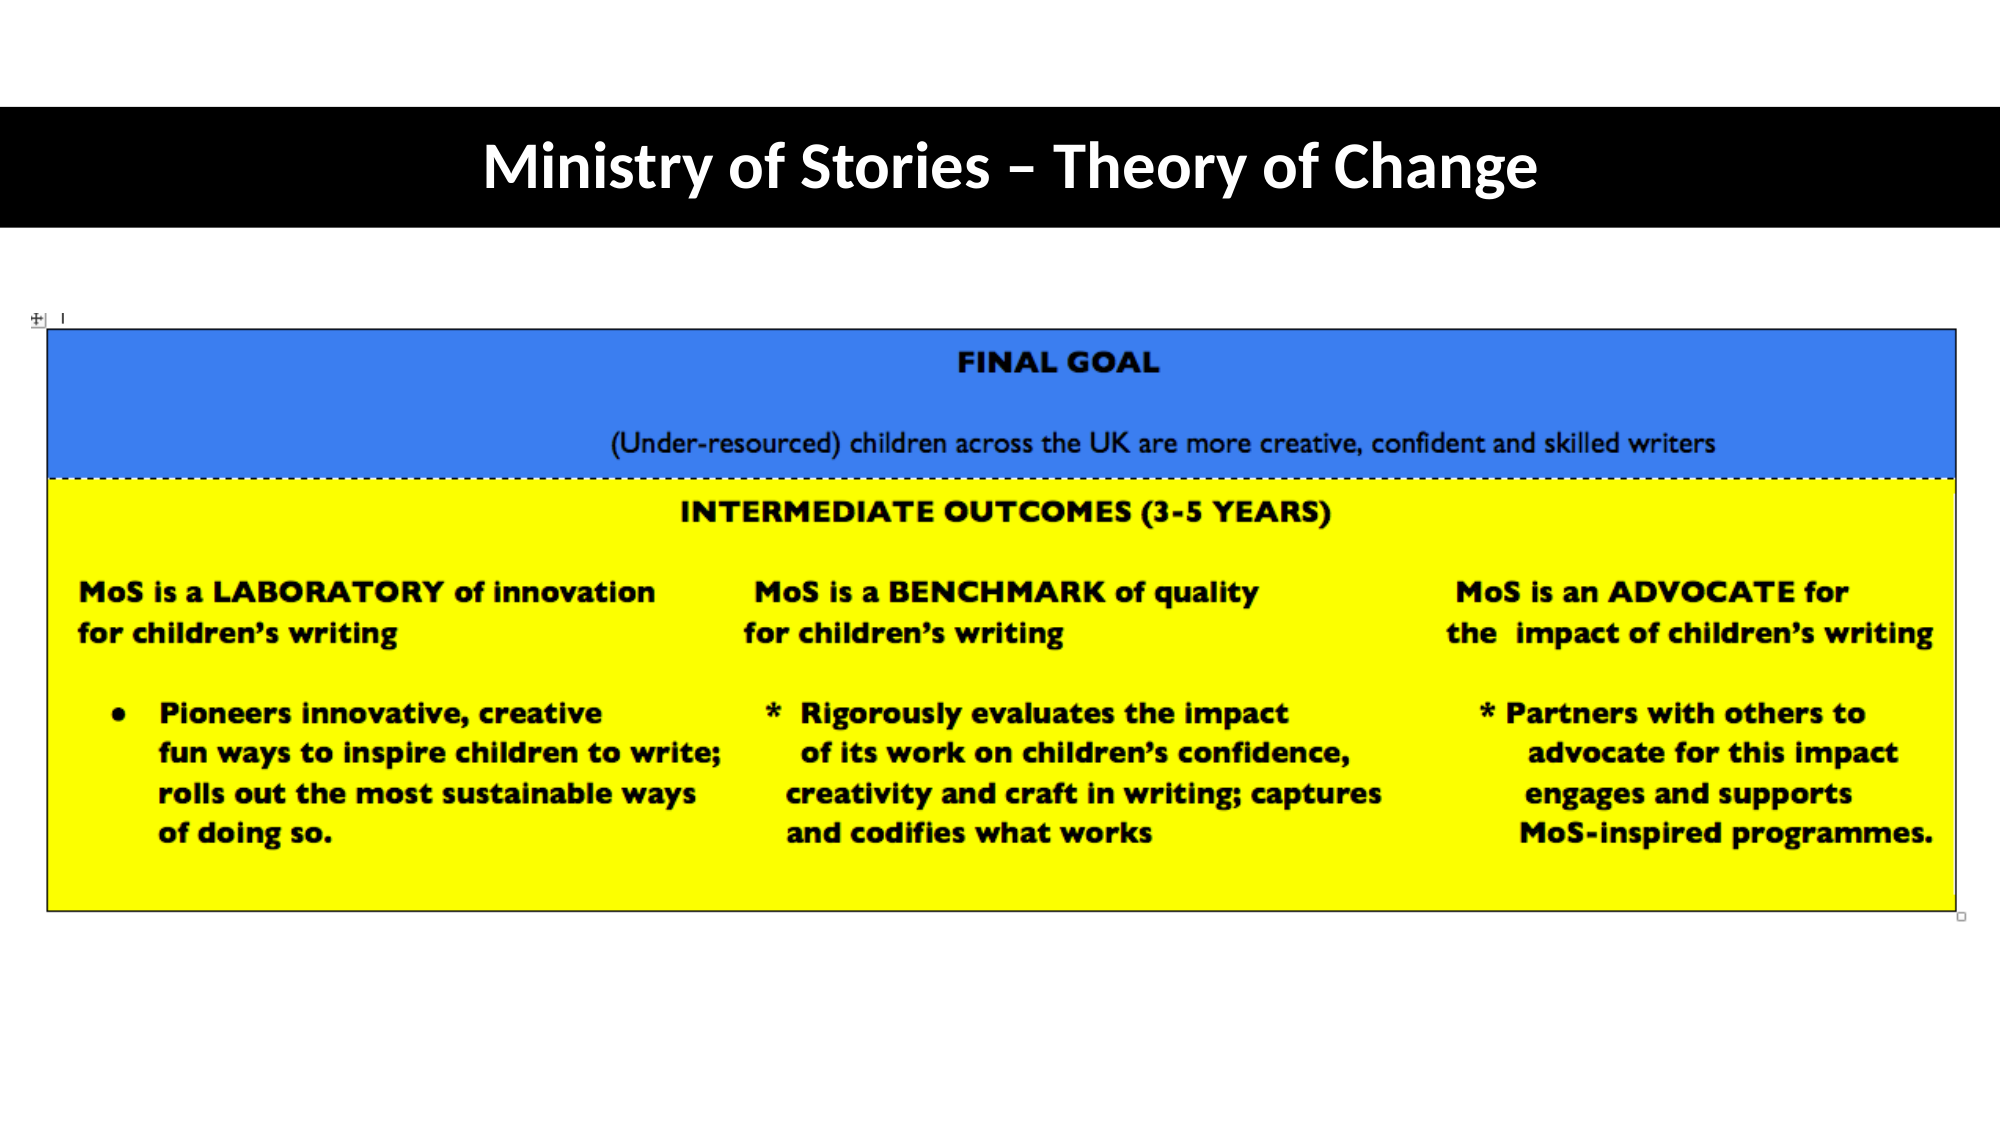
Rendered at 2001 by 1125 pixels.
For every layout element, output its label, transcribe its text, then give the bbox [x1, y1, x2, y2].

picture [31, 313, 1969, 939]
text_box [1931, 106, 2000, 228]
text_box [0, 106, 91, 228]
title Ministry of Stories – Theory of Change [91, 105, 1931, 228]
